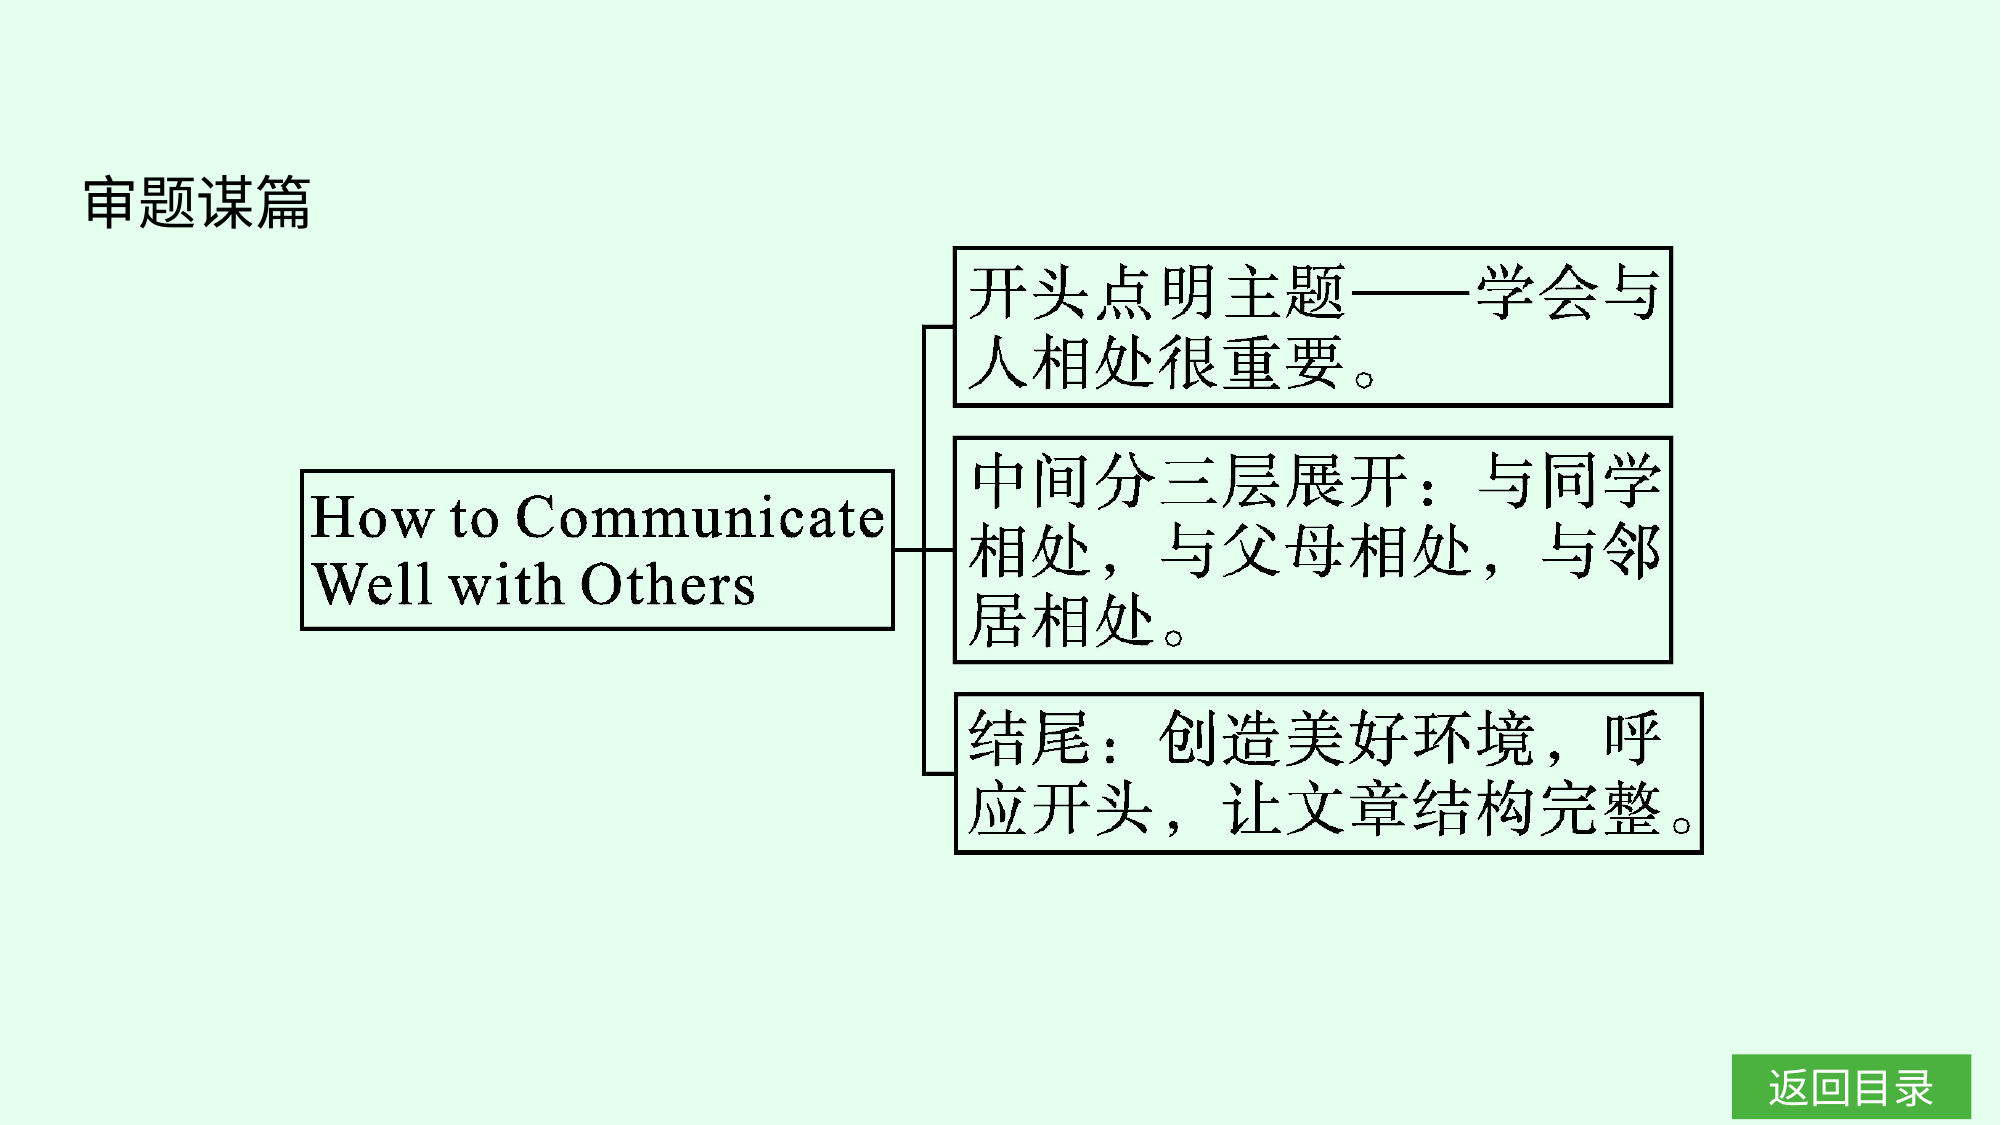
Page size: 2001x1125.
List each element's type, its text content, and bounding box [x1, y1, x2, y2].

picture [295, 244, 1705, 858]
text_box 审题谋篇 [65, 137, 342, 244]
